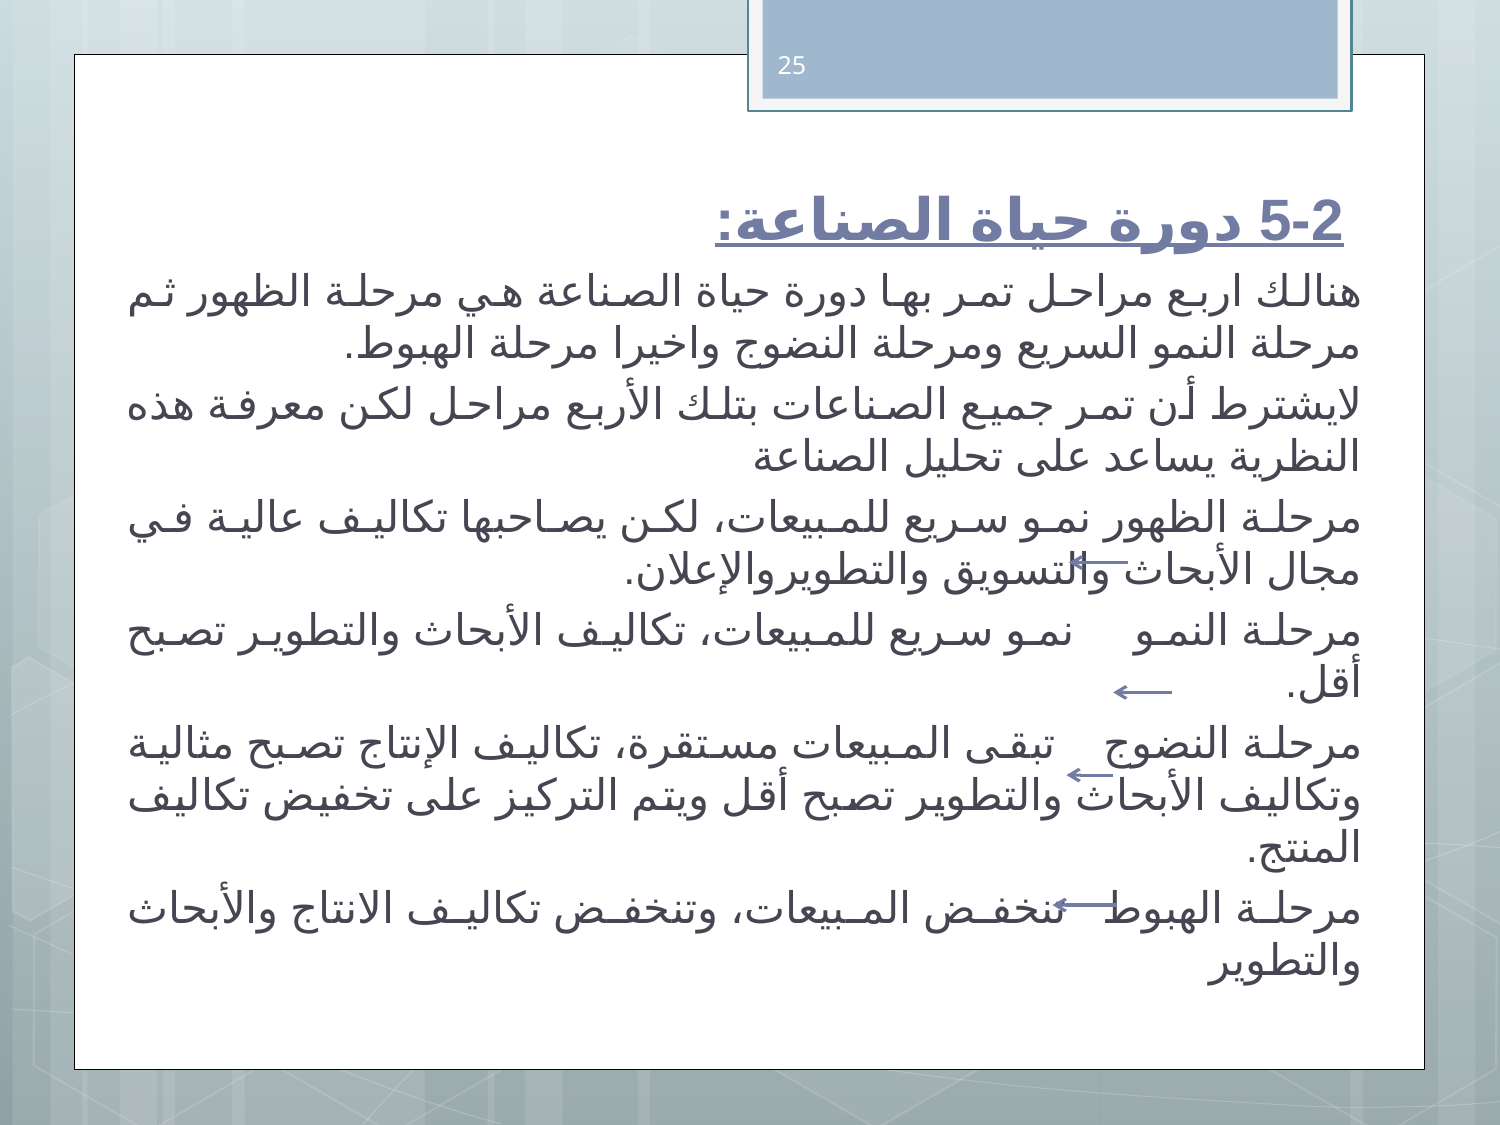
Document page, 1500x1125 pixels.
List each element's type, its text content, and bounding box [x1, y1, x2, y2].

slide_number 25 [762, 36, 982, 97]
title 5-2 دورة حياة الصناعة: [206, 160, 1359, 255]
list هنالك اربع مراحل تمر بها دورة حياة الصناعة هي مرحلة الظهور ثم مرحلة النمو السريع ومرحلة النضوج واخيرا مرحلة الهبوط. لايشترط أن تمر جميع الصناعات بتلك الأربع مراحل لكن معرفة هذه النظرية يساعد على تحليل الصناعة مرحلة الظهور نمو سريع للمبيعات، لكن يصاحبها تكاليف عالية في مجال الأبحاث والتسويق والتطويروالإعلان. مرحلة النمو نمو سريع للمبيعات، تكاليف الأبحاث والتطوير تصبح أقل. مرحلة النضوج تبقى المبيعات مستقرة، تكاليف الإنتاج تصبح مثالية وتكاليف الأبحاث والتطوير تصبح أقل ويتم التركيز على تخفيض تكاليف المنتج. مرحلة الهبوط تنخفض المبيعات، وتنخفض تكاليف الانتاج والأبحاث والتطوير [112, 255, 1388, 996]
